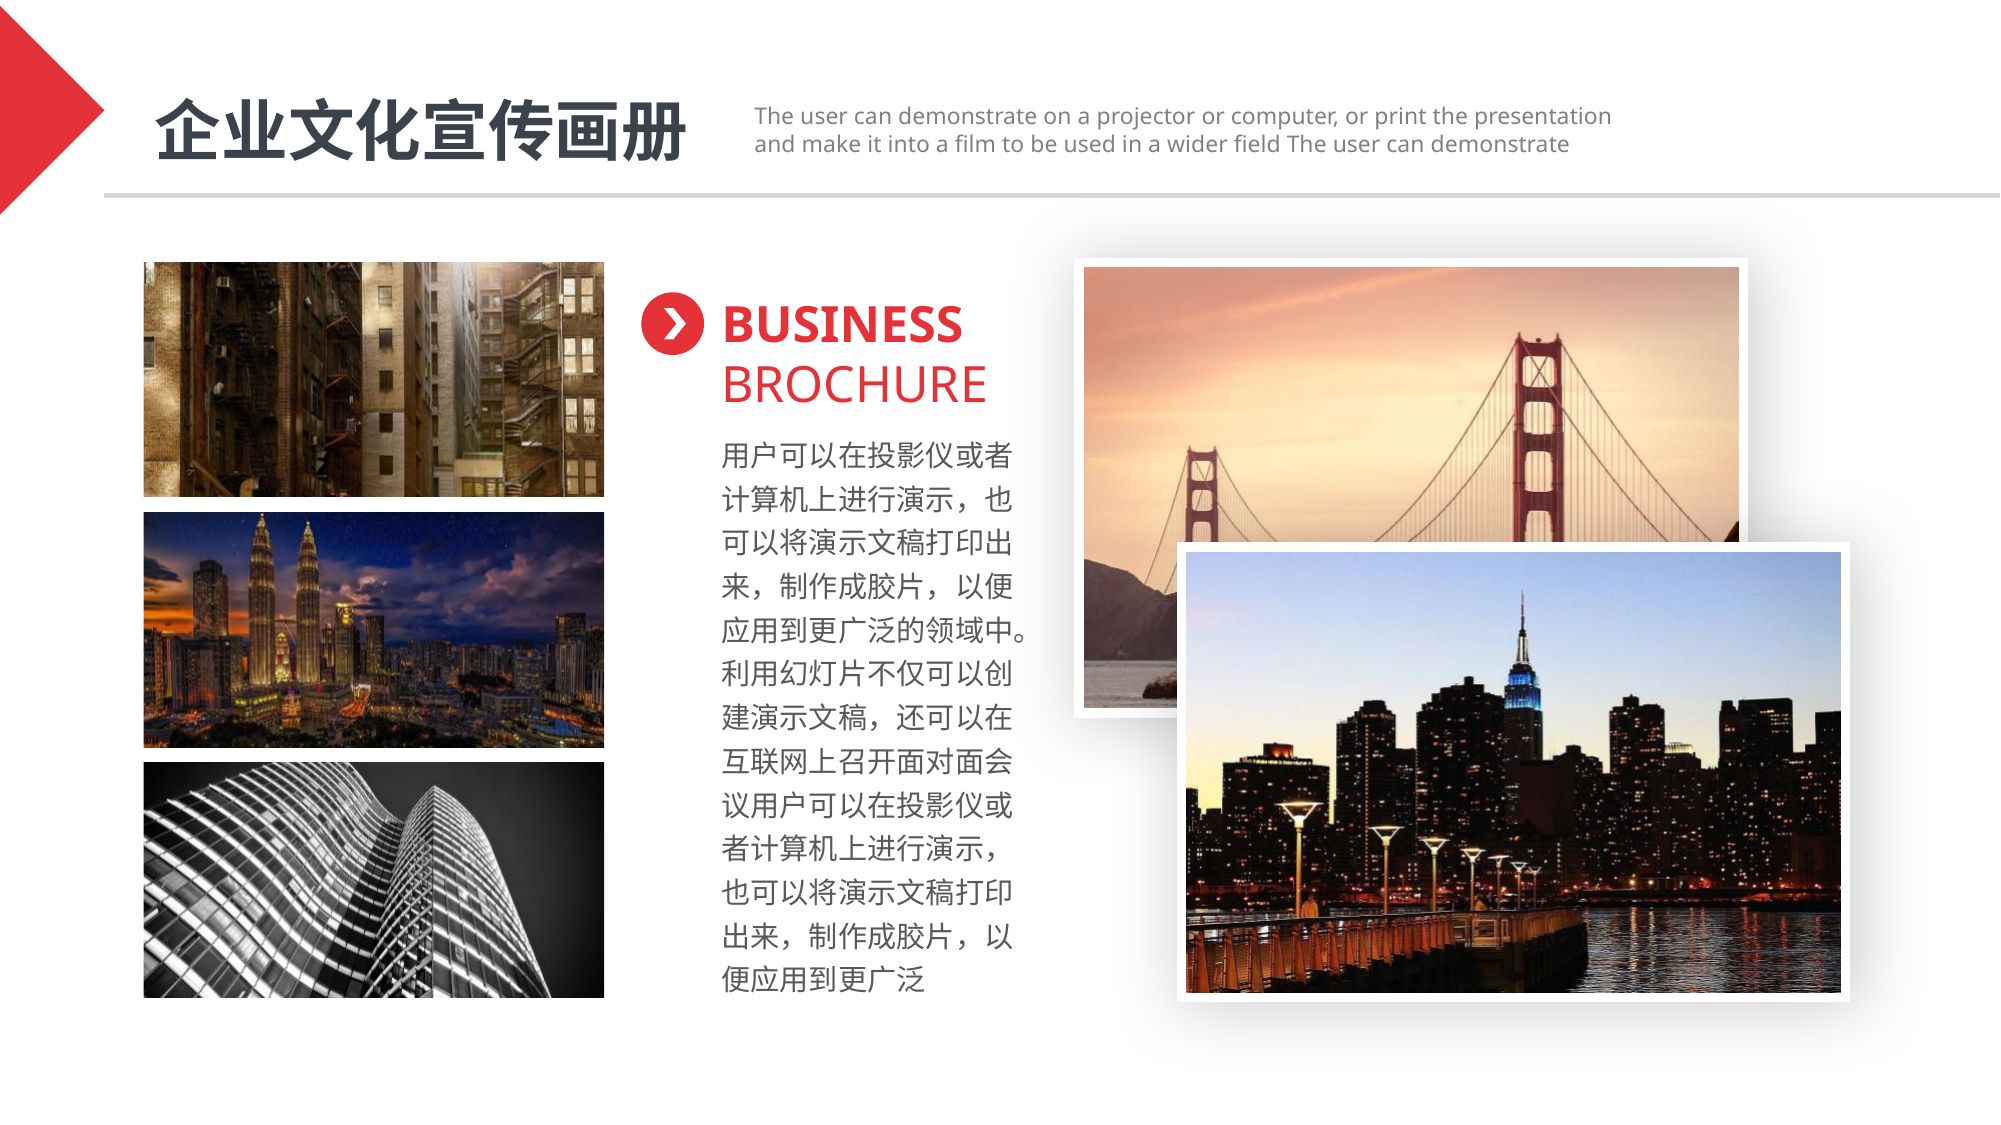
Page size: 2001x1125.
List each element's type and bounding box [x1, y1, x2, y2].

text_box [142, 512, 605, 748]
text_box [0, 0, 2000, 238]
text_box [1078, 261, 1745, 714]
text_box [142, 762, 605, 999]
text_box [1180, 546, 1847, 999]
text_box [641, 284, 1103, 1007]
text_box [142, 261, 605, 498]
